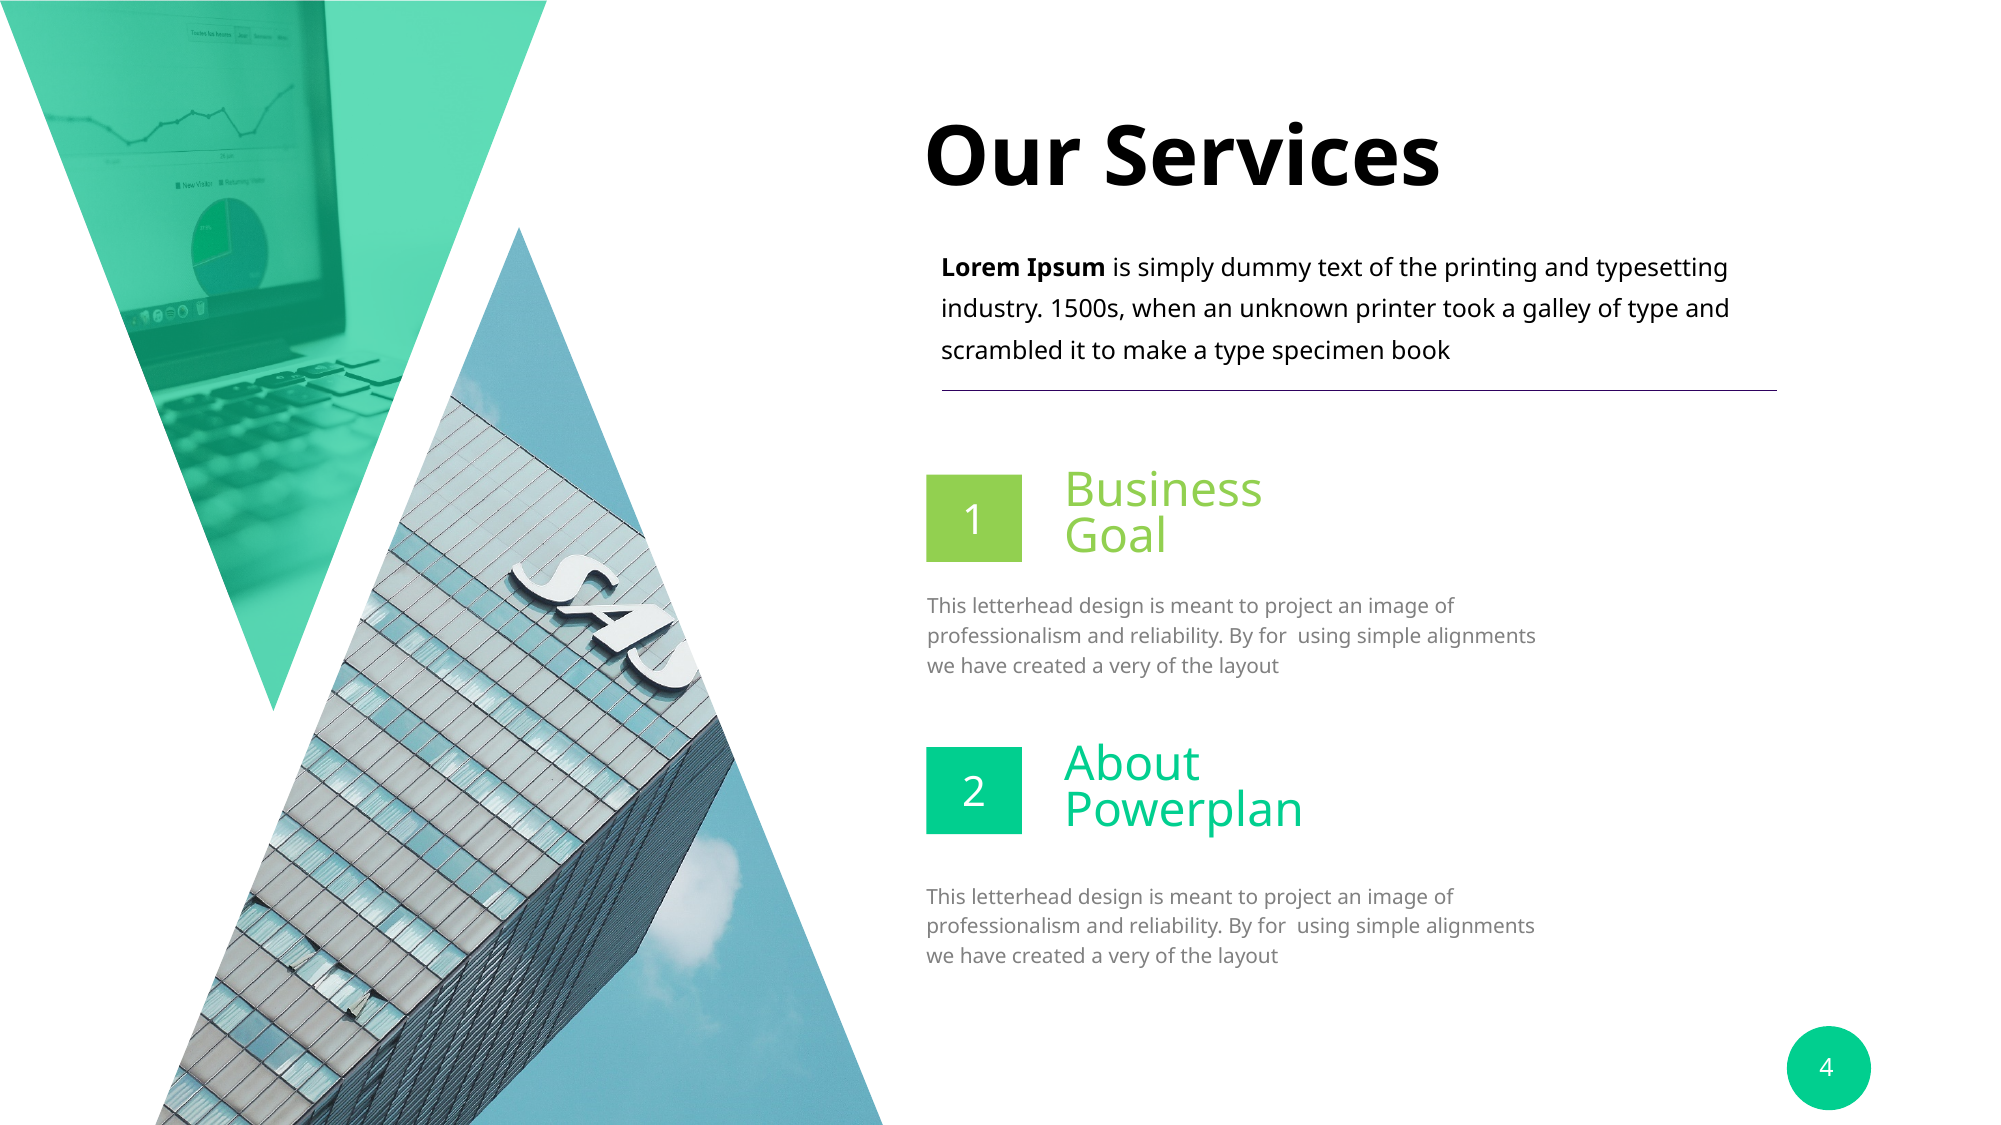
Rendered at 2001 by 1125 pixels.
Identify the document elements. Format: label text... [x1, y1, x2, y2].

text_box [926, 463, 1568, 969]
text_box Our Services [908, 94, 1458, 210]
picture [0, 0, 883, 1125]
slide_number 4 [1790, 1042, 1863, 1094]
text_box Lorem Ipsum is simply dummy text of the printing and typesetting industry. 1500s, when an unknown printer took a galley of type and scrambled it to make a type specimen book [926, 232, 1824, 372]
